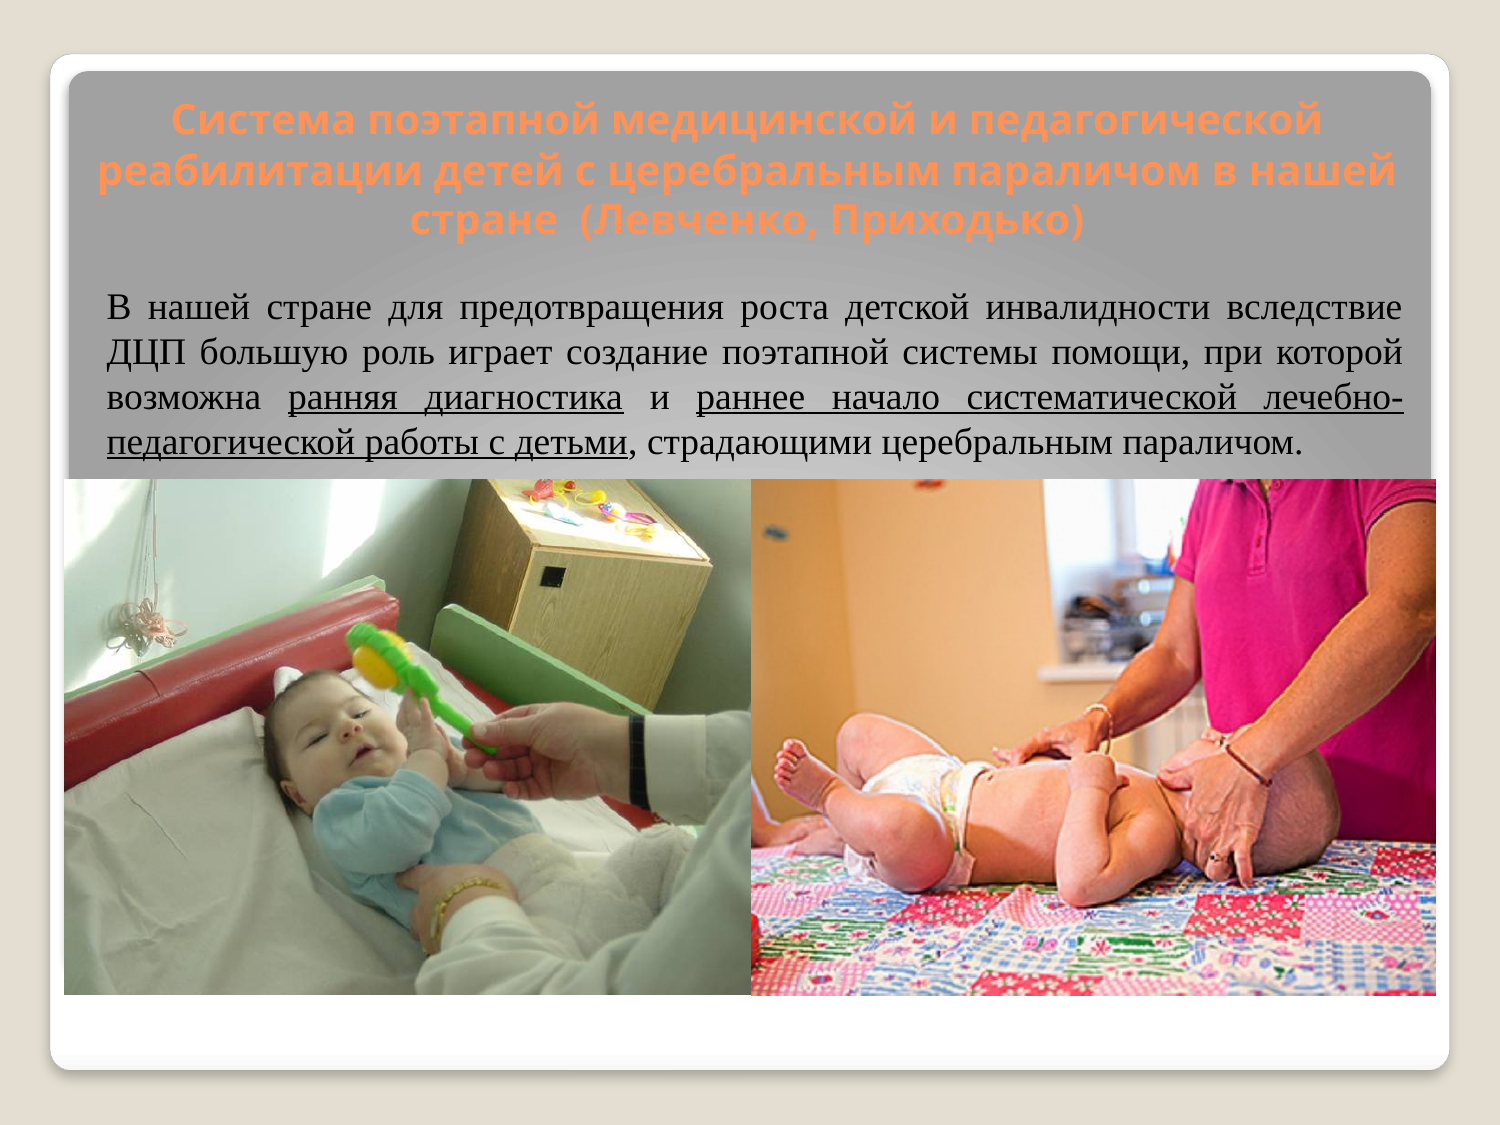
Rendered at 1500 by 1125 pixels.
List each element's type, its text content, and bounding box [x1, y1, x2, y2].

title Система поэтапной медицинской и педагогической реабилитации детей с церебральным параличом в нашей стране (Левченко, Приходько) [76, 78, 1418, 251]
list В нашей стране для предотвращения роста детской инвалидности вследствие ДЦП большую роль играет создание поэтапной системы помощи, при которой возможна ранняя диагностика и раннее начало систематической лечебно-педагогической работы с детьми, страдающими церебральным параличом. [76, 267, 1420, 478]
picture [64, 479, 1436, 996]
